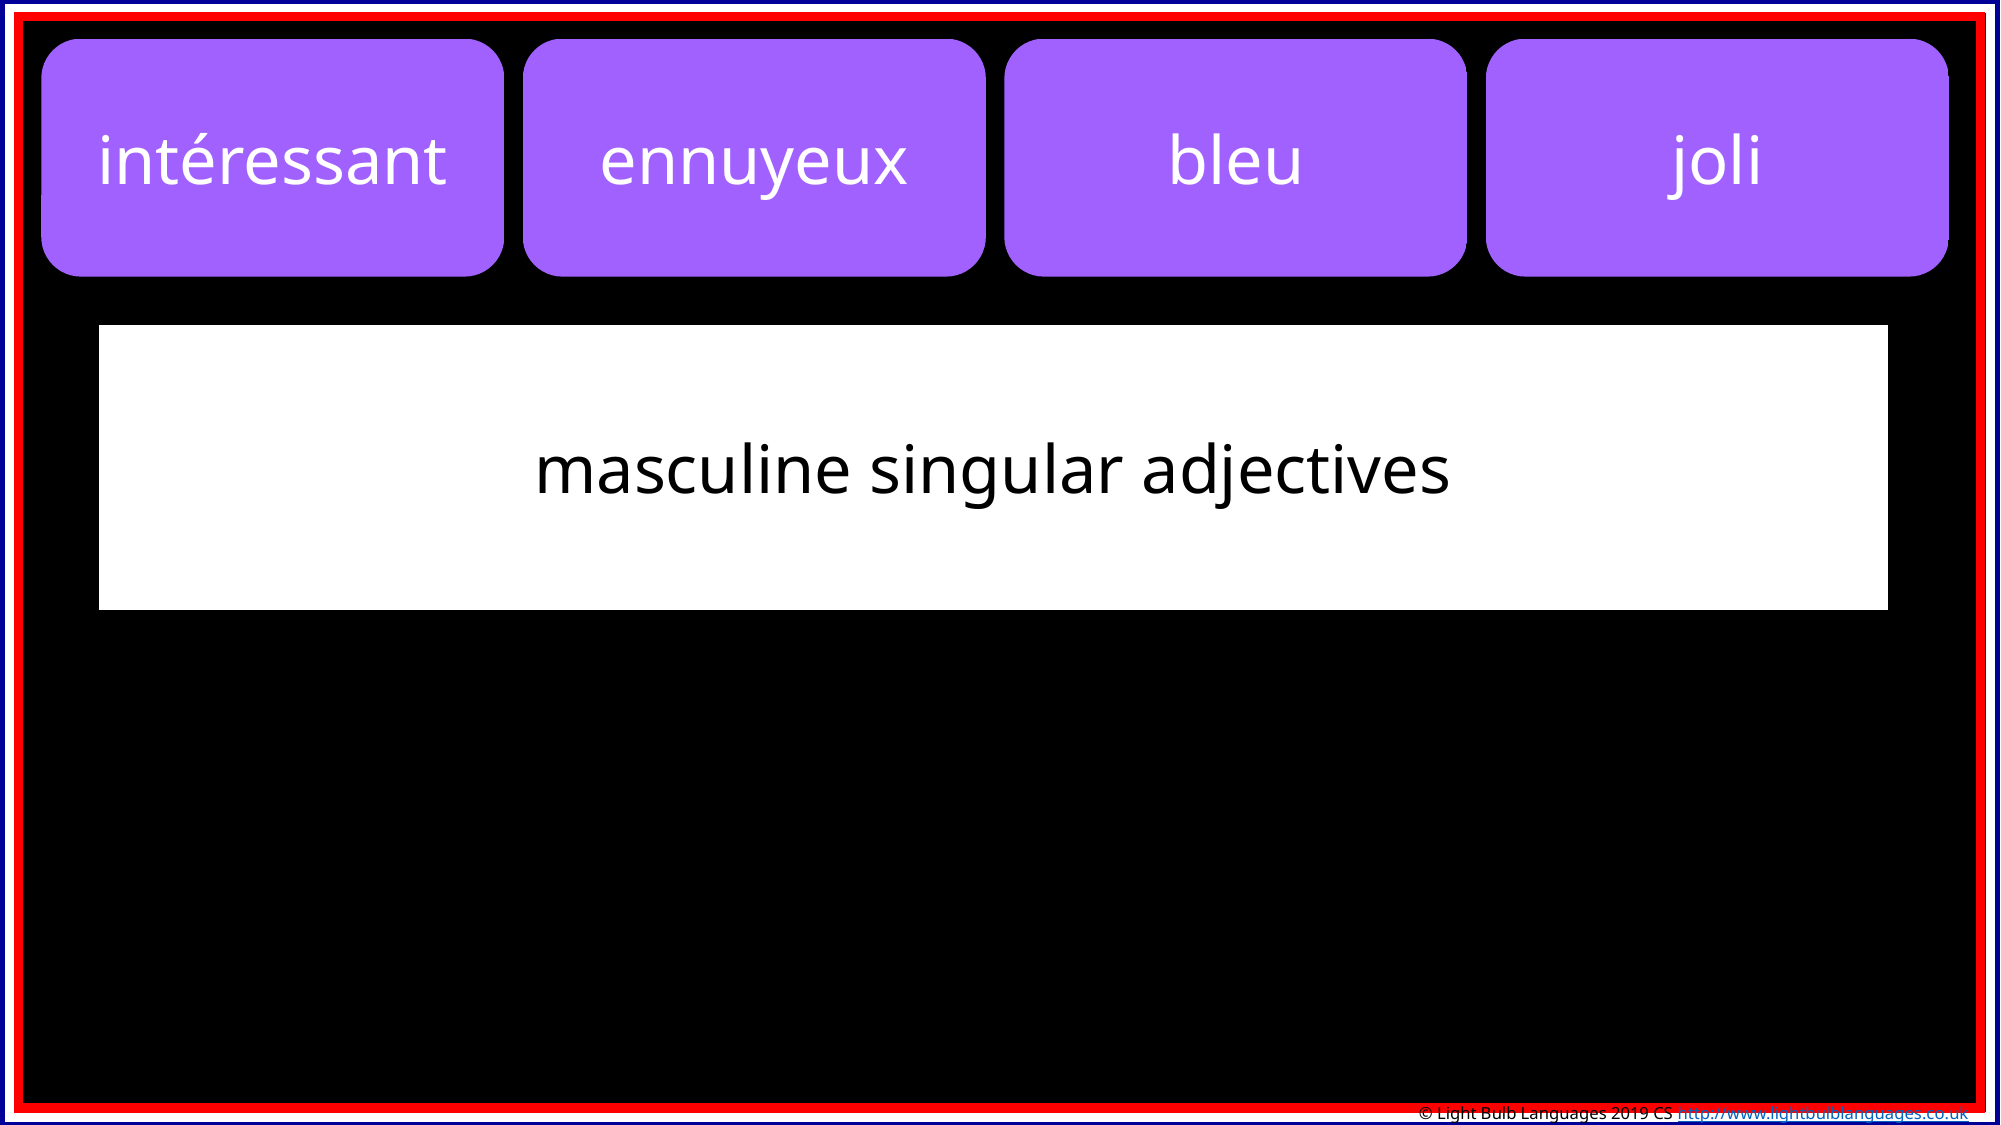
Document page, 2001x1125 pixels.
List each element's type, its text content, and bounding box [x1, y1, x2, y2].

text_box ennuyeux [521, 37, 987, 278]
text_box bleu [1003, 37, 1469, 278]
text_box © Light Bulb Languages 2019 CS http://www.lightbulblanguages.co.uk [1404, 1095, 2000, 1125]
text_box [17, 15, 1982, 1109]
text_box masculine singular adjectives [99, 325, 1888, 610]
text_box joli [1484, 37, 1950, 278]
text_box [9, 8, 1992, 1118]
text_box intéressant [40, 37, 506, 278]
text_box [0, 0, 2000, 1125]
